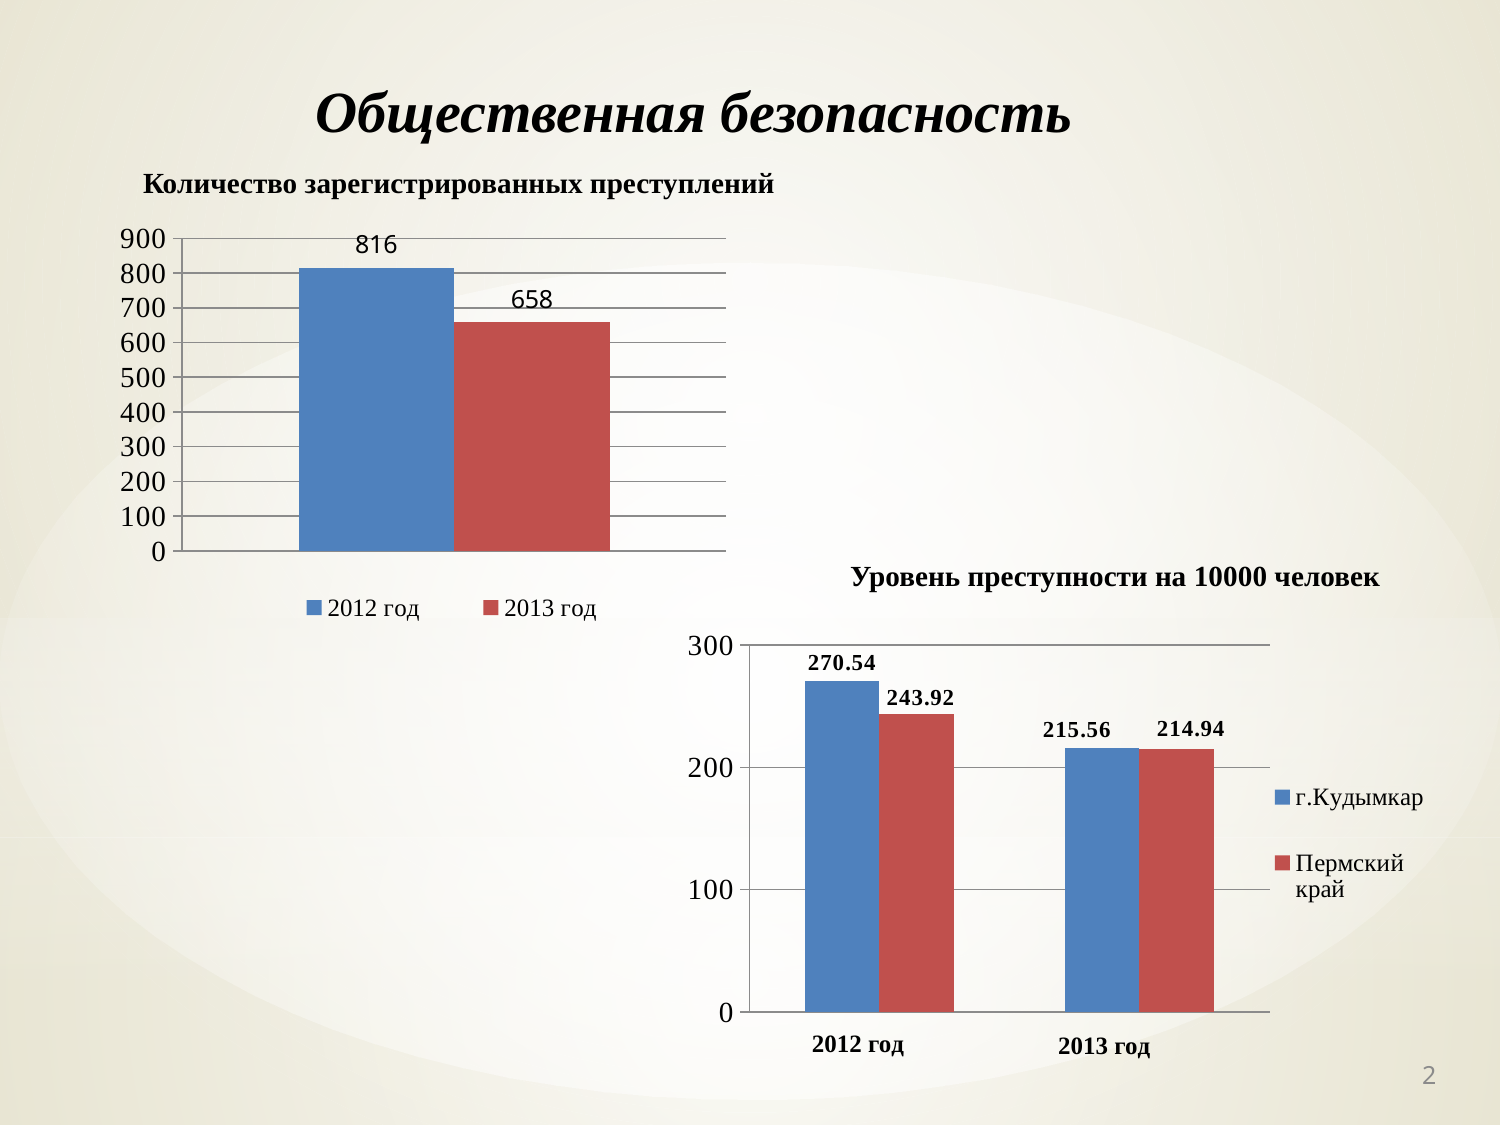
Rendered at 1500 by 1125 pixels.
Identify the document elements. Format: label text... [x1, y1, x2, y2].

text_box Уровень преступности на 10000 человек [835, 549, 1396, 600]
text_box Общественная безопасность [301, 66, 1235, 152]
slide_number 2 [1376, 1046, 1483, 1107]
text_box Количество зарегистрированных преступлений [128, 157, 790, 198]
chart [64, 201, 1459, 1071]
